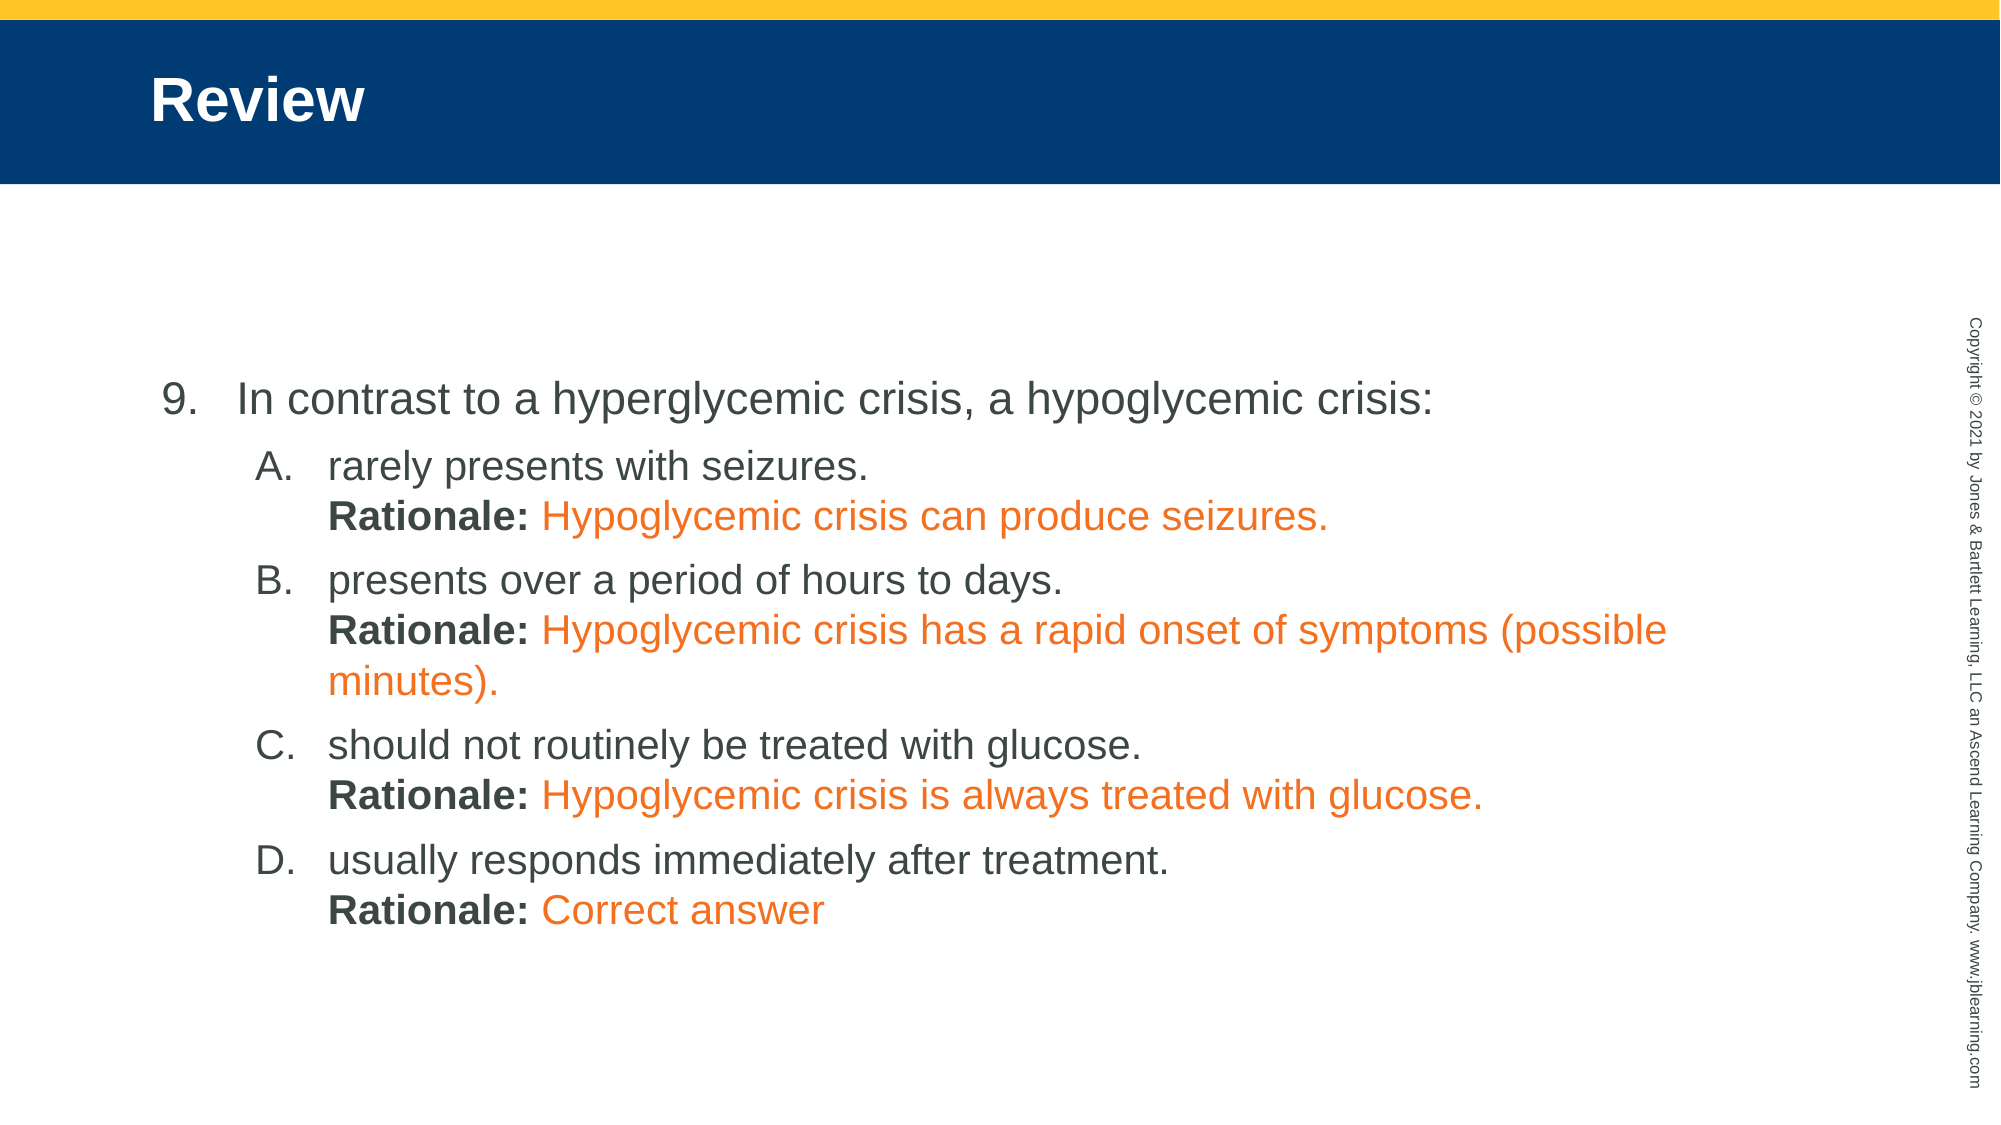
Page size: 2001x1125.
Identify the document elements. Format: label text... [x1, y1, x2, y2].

list In contrast to a hyperglycemic crisis, a hypoglycemic crisis: rarely presents with seizures. Rationale: Hypoglycemic crisis can produce seizures. presents over a period of hours to days. Rationale: Hypoglycemic crisis has a rapid onset of symptoms (possible minutes). should not routinely be treated with glucose. Rationale: Hypoglycemic crisis is always treated with glucose. usually responds immediately after treatment. Rationale: Correct answer [146, 361, 1859, 1016]
title Review [0, 19, 2000, 185]
